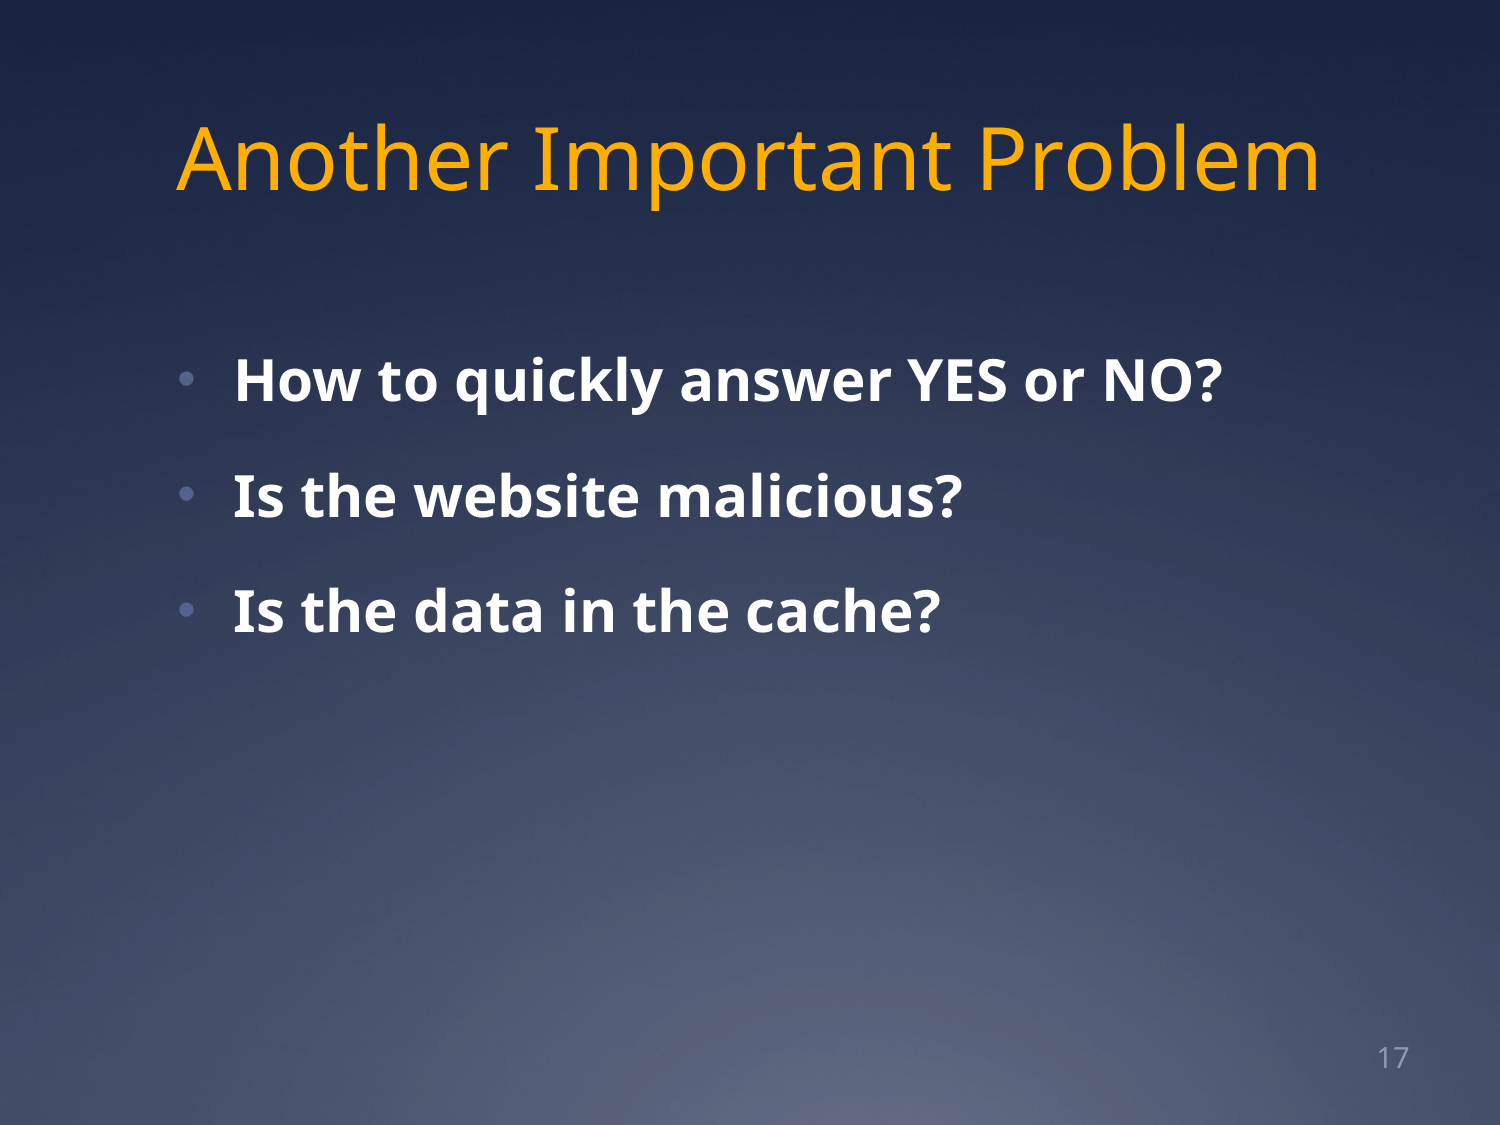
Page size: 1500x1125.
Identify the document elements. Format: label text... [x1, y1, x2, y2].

slide_number 17 [1325, 1029, 1425, 1090]
title Another Important Problem [100, 95, 1400, 225]
list How to quickly answer YES or NO? Is the website malicious? Is the data in the cache? [162, 335, 1338, 1005]
